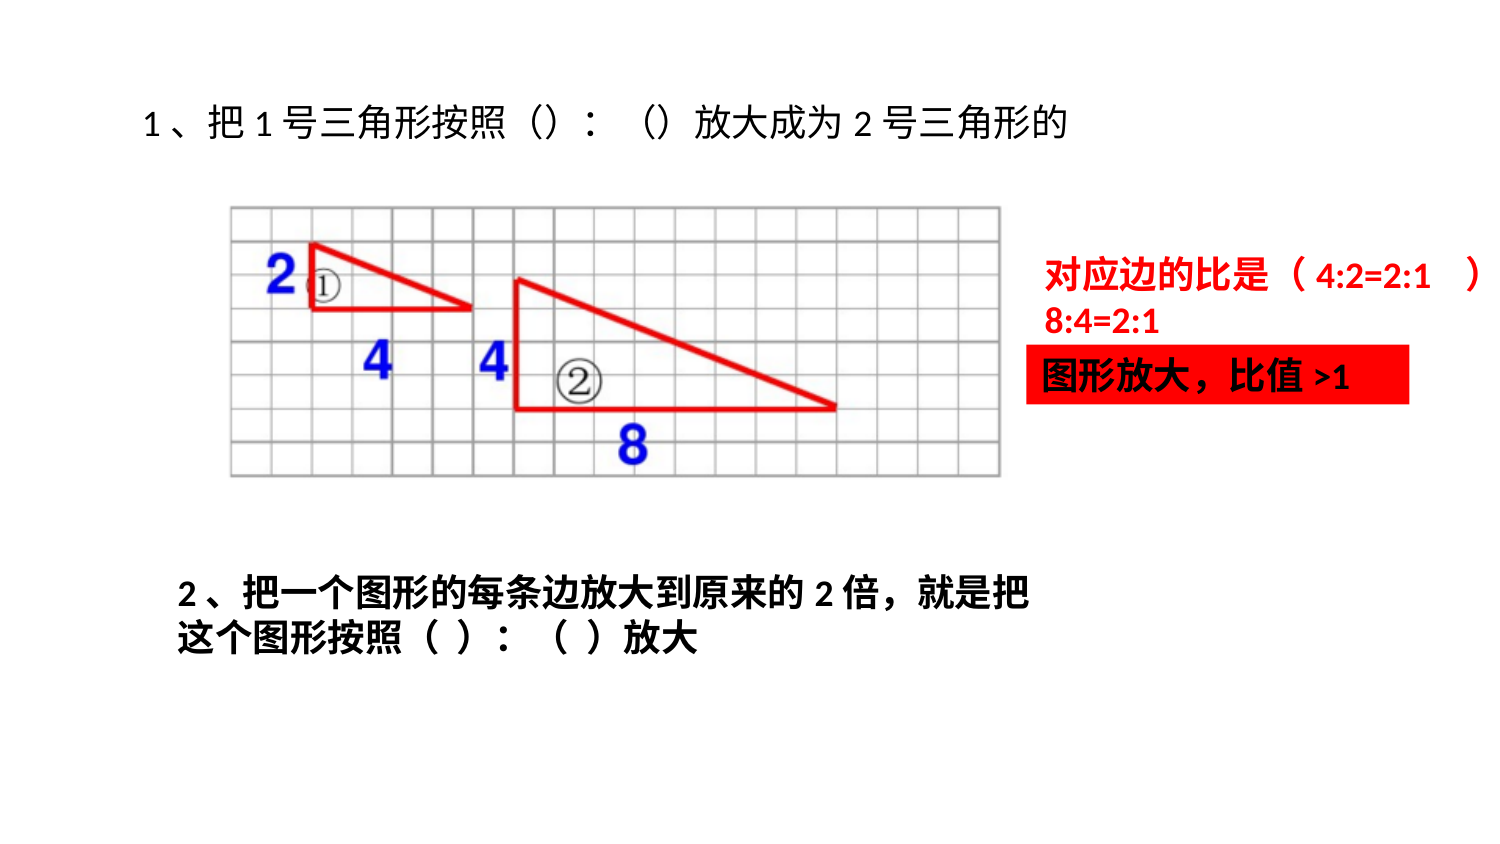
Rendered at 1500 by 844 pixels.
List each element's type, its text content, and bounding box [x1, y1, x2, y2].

picture [162, 178, 1083, 509]
text_box 1、把1号三角形按照（）：（）放大成为2号三角形的 [127, 91, 1084, 152]
text_box 图形放大，比值>1 [1083, 344, 1410, 405]
text_box 2、把一个图形的每条边放大到原来的2倍，就是把这个图形按照（ ）：（ ）放大 [162, 562, 1067, 667]
text_box 对应边的比是（4:2=2:1 ） 8:4=2:1 [1083, 243, 1500, 349]
